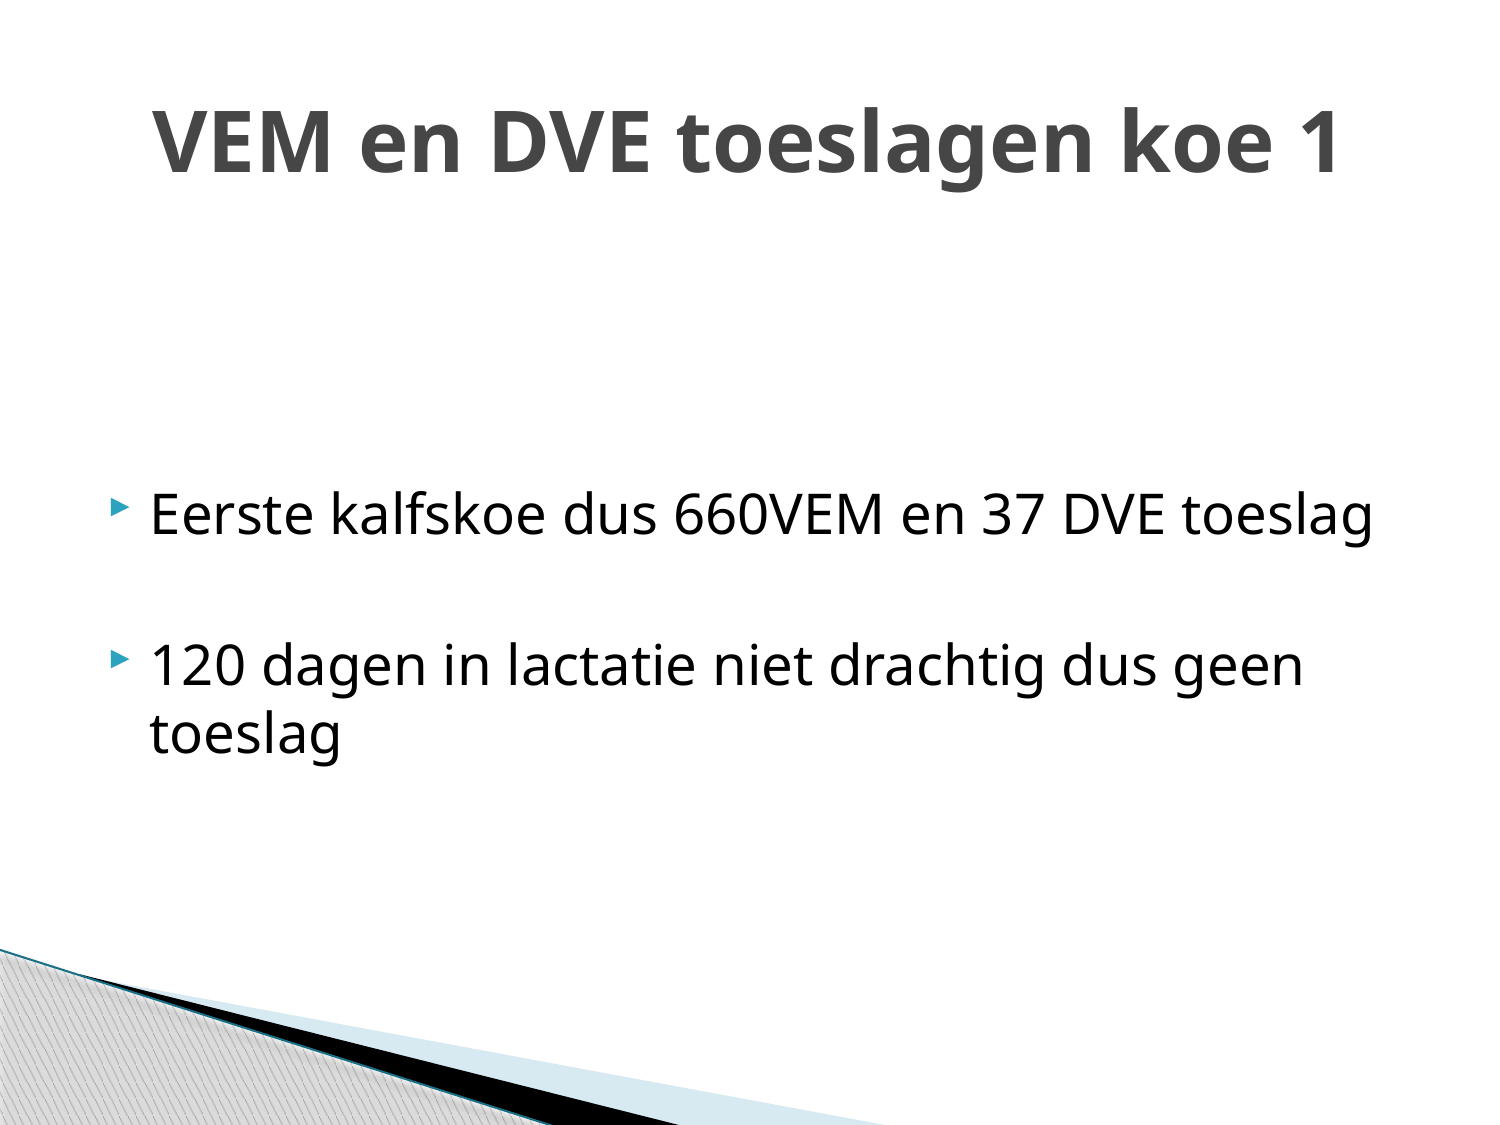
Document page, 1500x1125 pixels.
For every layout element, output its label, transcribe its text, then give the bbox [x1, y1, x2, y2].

list Eerste kalfskoe dus 660VEM en 37 DVE toeslag 120 dagen in lactatie niet drachtig dus geen toeslag [75, 243, 1425, 986]
title VEM en DVE toeslagen koe 1 [75, 45, 1425, 233]
